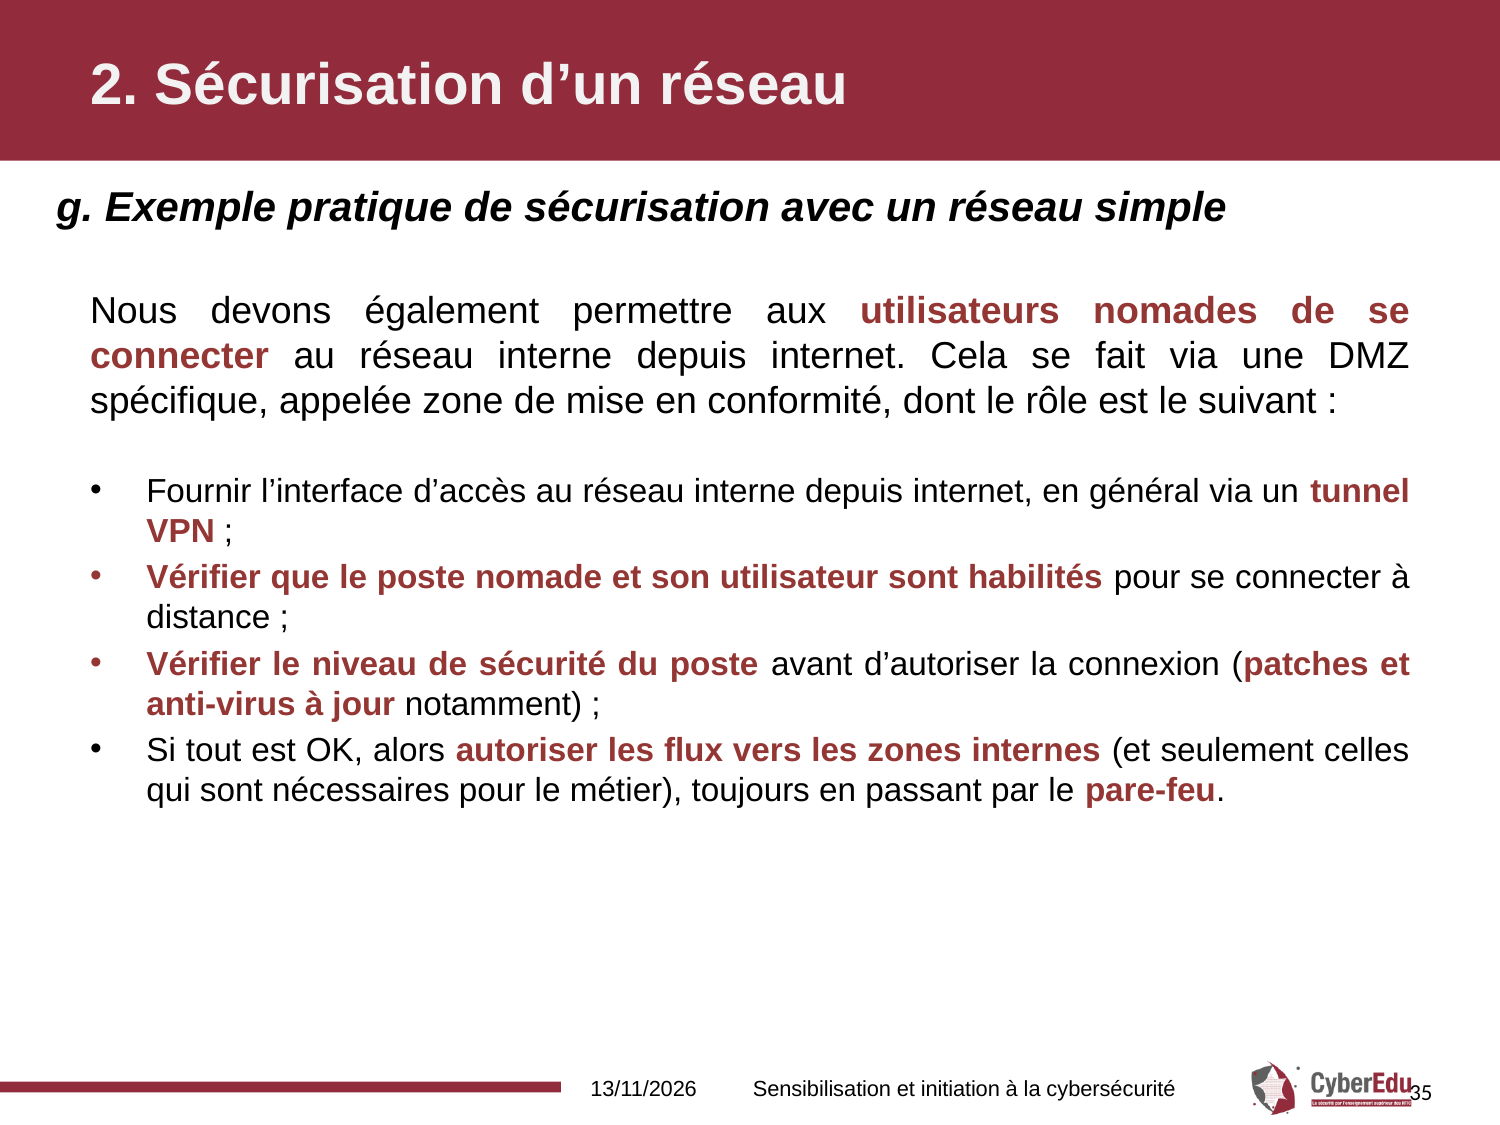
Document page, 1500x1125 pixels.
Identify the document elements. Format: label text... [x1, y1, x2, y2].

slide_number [561, 1057, 727, 1118]
text_box g. Exemple pratique de sécurisation avec un réseau simple [41, 172, 1471, 268]
footer Sensibilisation et initiation à la cybersécurité [738, 1057, 1236, 1118]
title 2. Sécurisation d’un réseau [75, 1, 1425, 161]
list Nous devons également permettre aux utilisateurs nomades de se connecter au réseau interne depuis internet. Cela se fait via une DMZ spécifique, appelée zone de mise en conformité, dont le rôle est le suivant : Fournir l’interface d’accès au réseau interne depuis internet, en général via un tunnel VPN ; Vérifier que le poste nomade et son utilisateur sont habilités pour se connecter à distance ; Vérifier le niveau de sécurité du poste avant d’autoriser la connexion (patches et anti-virus à jour notamment) ; Si tout est OK, alors autoriser les flux vers les zones internes (et seulement celles qui sont nécessaires pour le métier), toujours en passant par le pare-feu. [75, 278, 1425, 1035]
picture [1246, 1060, 1412, 1115]
